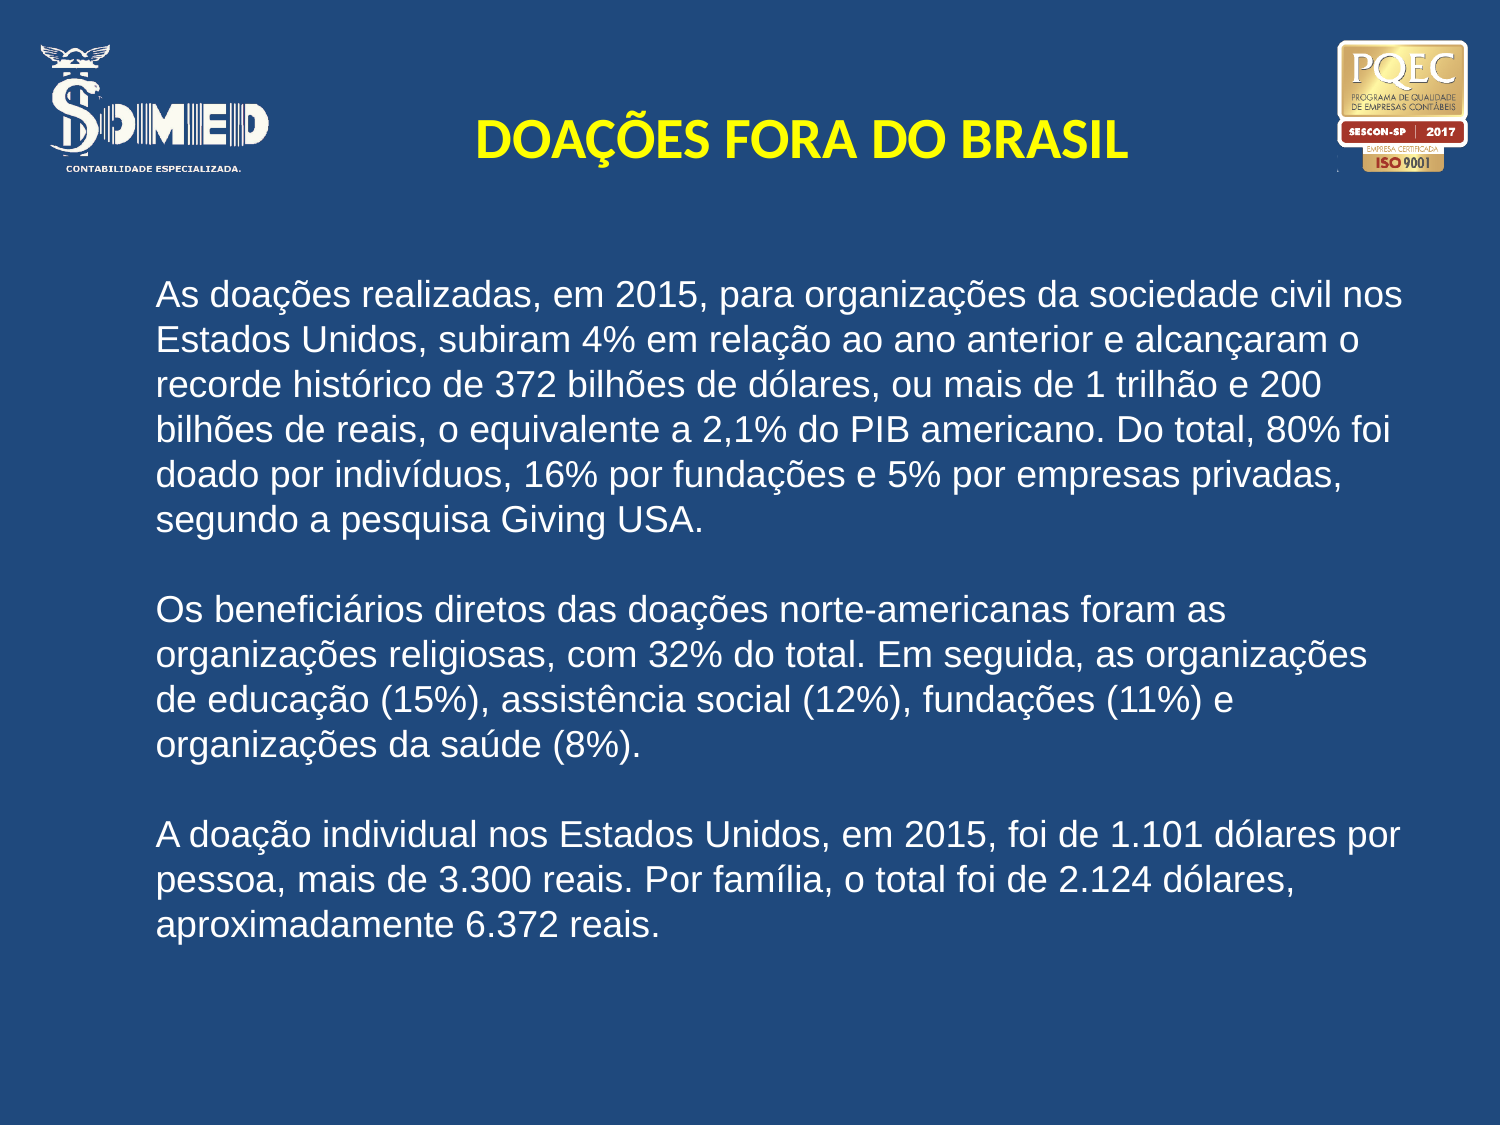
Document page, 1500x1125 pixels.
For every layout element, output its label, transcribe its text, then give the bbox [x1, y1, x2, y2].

picture [32, 39, 281, 196]
picture [1336, 40, 1468, 172]
list As doações realizadas, em 2015, para organizações da sociedade civil nos Estados Unidos, subiram 4% em relação ao ano anterior e alcançaram o recorde histórico de 372 bilhões de dólares, ou mais de 1 trilhão e 200 bilhões de reais, o equivalente a 2,1% do PIB americano. Do total, 80% foi doado por indivíduos, 16% por fundações e 5% por empresas privadas, segundo a pesquisa Giving USA. Os beneficiários diretos das doações norte-americanas foram as organizações religiosas, com 32% do total. Em seguida, as organizações de educação (15%), assistência social (12%), fundações (11%) e organizações da saúde (8%). A doação individual nos Estados Unidos, em 2015, foi de 1.101 dólares por pessoa, mais de 3.300 reais. Por família, o total foi de 2.124 dólares, aproximadamente 6.372 reais. [75, 262, 1425, 1005]
title DOAÇÕES FORA DO BRASIL [134, 41, 1484, 230]
